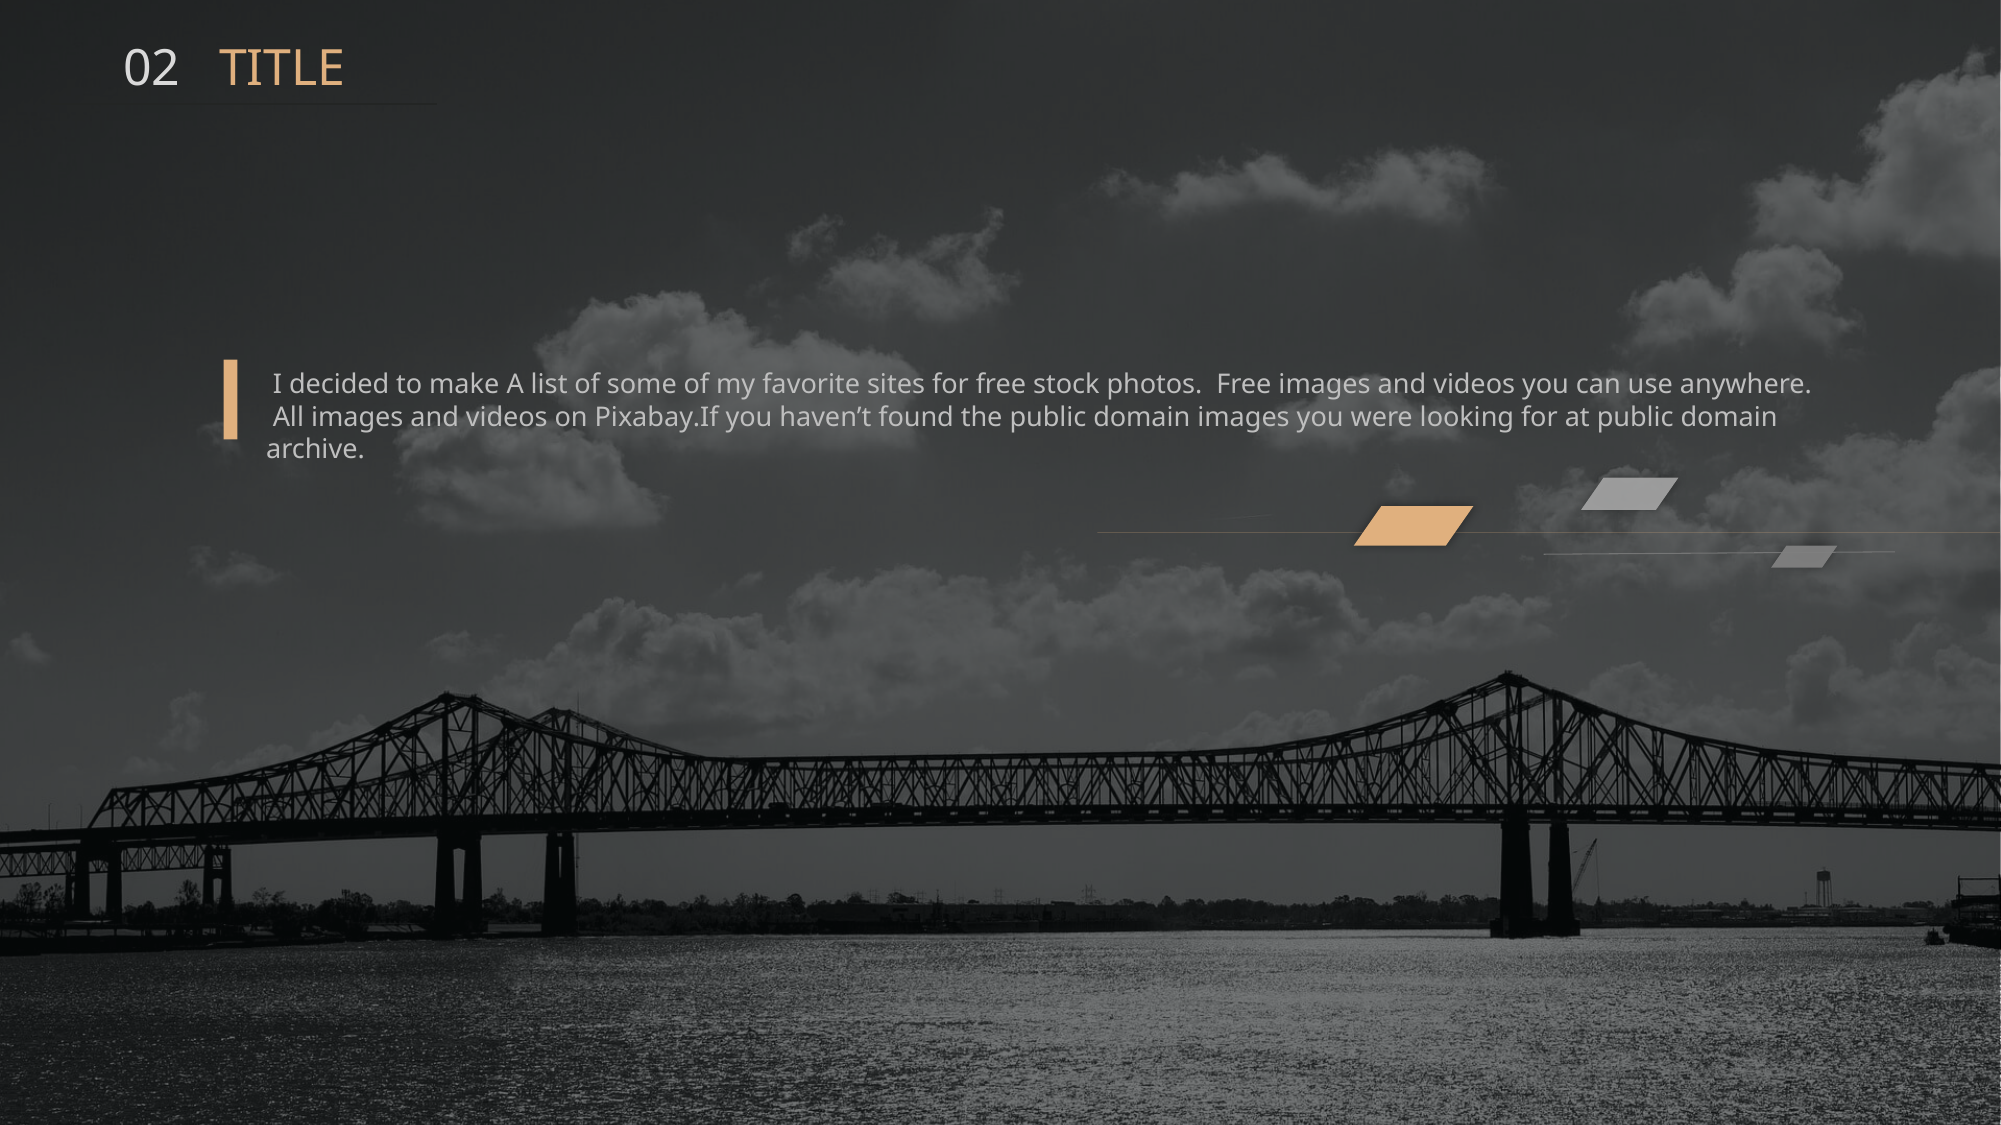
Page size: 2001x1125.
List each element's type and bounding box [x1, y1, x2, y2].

text_box [1543, 551, 1895, 555]
picture [0, 0, 2001, 1125]
